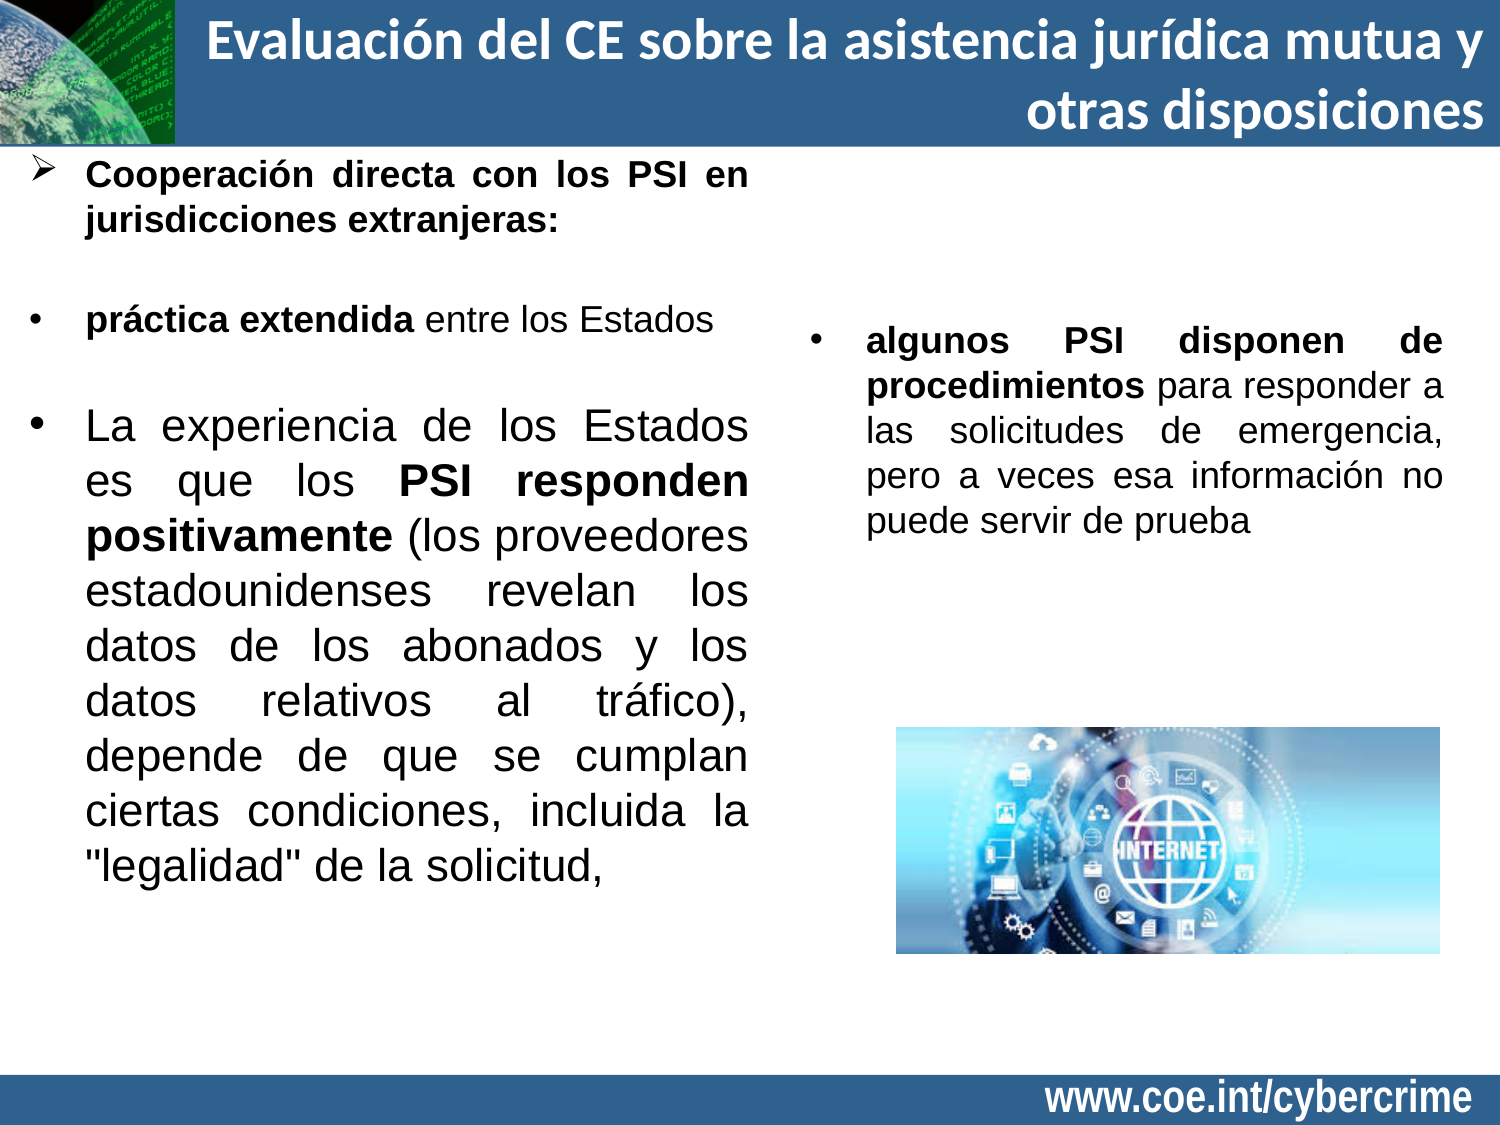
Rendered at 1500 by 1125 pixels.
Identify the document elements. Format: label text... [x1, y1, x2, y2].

text_box Evaluación del CE sobre la asistencia jurídica mutua y otras disposiciones [179, 0, 1500, 149]
text_box algunos PSI disponen de procedimientos para responder a las solicitudes de emergencia, pero a veces esa información no puede servir de prueba [794, 308, 1459, 549]
picture [0, 0, 175, 144]
text_box Cooperación directa con los PSI en jurisdicciones extranjeras: práctica extendida entre los Estados La experiencia de los Estados es que los PSI responden positivamente (los proveedores estadounidenses revelan los datos de los abonados y los datos relativos al tráfico), depende de que se cumplan ciertas condiciones, incluida la "legalidad" de la solicitud, [14, 143, 765, 953]
text_box [0, 1073, 1030, 1125]
text_box www.coe.int/cybercrime [1030, 1059, 1500, 1125]
picture [895, 726, 1441, 954]
